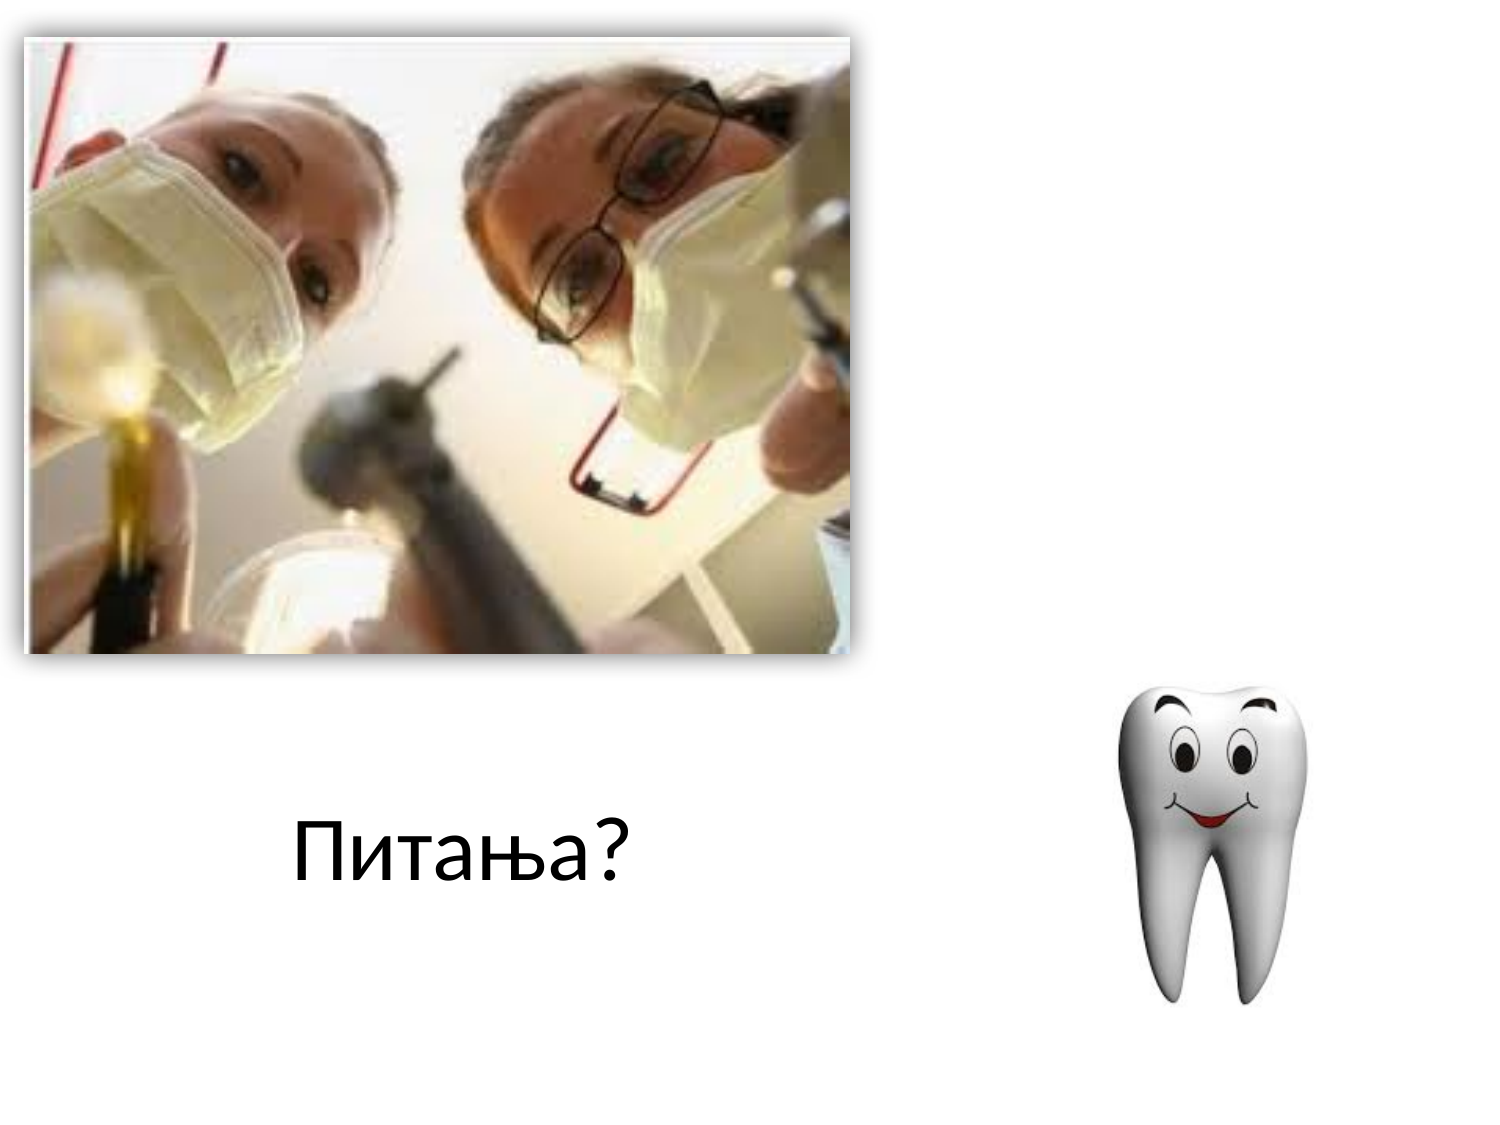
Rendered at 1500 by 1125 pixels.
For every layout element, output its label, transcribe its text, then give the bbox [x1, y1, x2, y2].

title Питања? [37, 750, 888, 938]
picture [24, 37, 851, 654]
picture [1049, 657, 1371, 1043]
